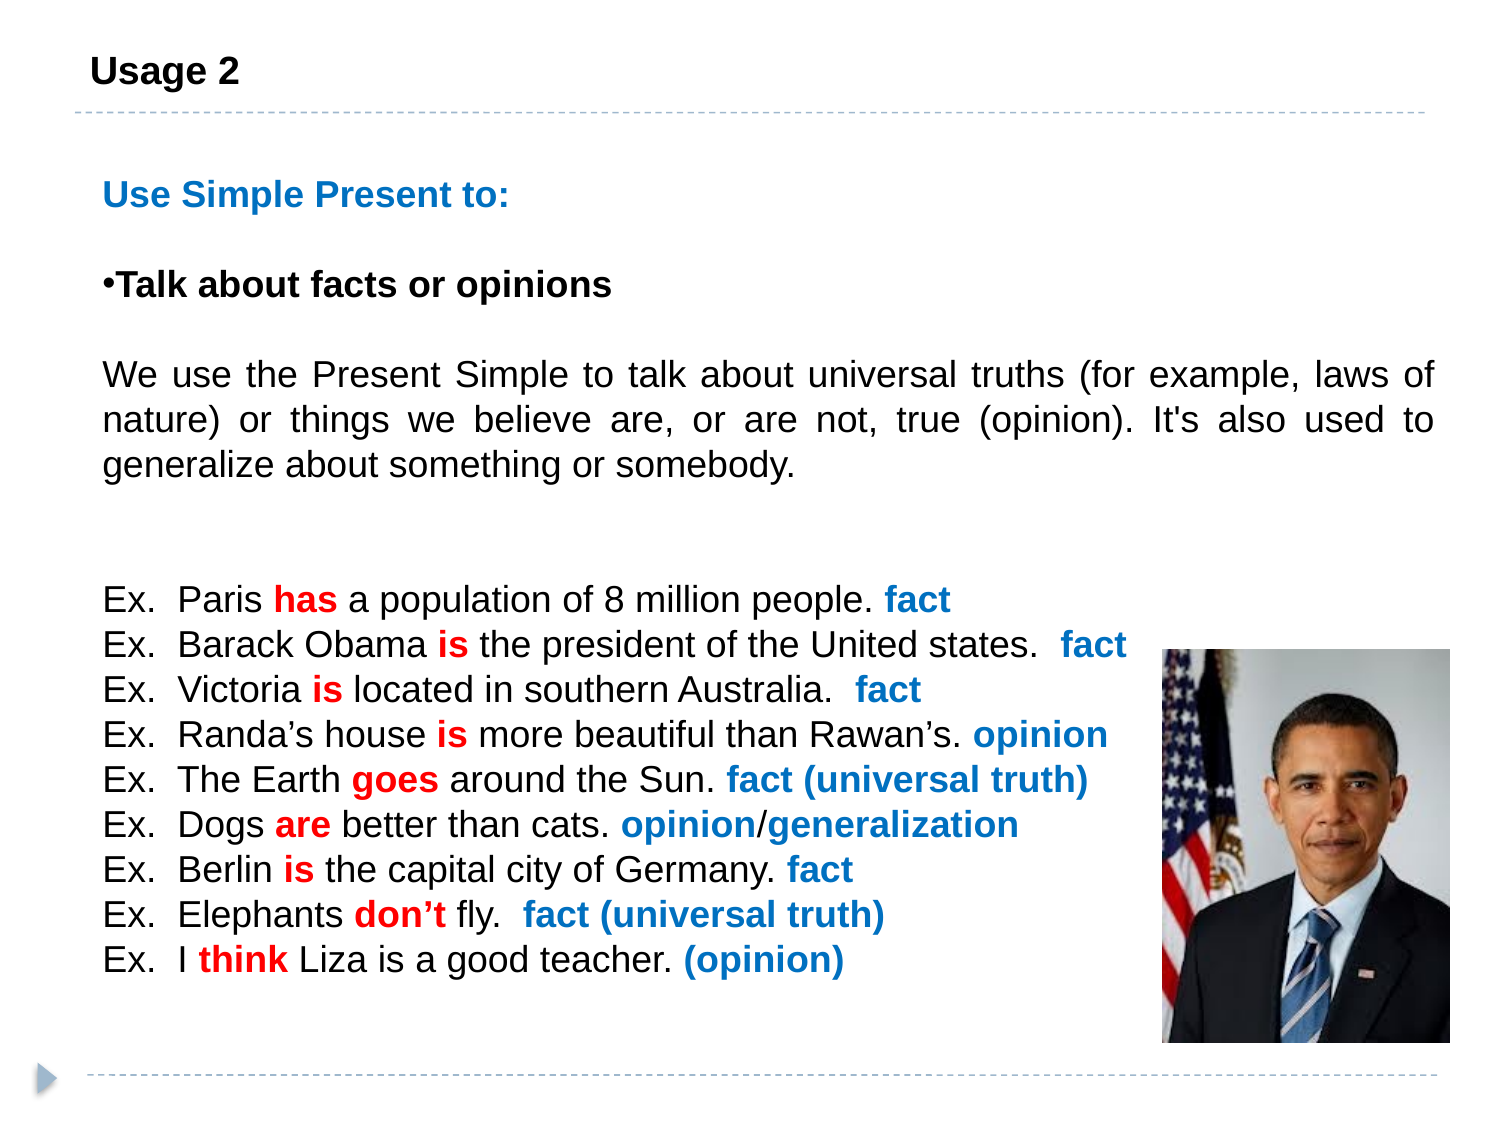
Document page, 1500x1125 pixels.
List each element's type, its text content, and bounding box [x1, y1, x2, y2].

title Usage 2 [75, 37, 1425, 100]
picture [1162, 649, 1451, 1043]
text_box Use Simple Present to: Talk about facts or opinions We use the Present Simple to talk about universal truths (for example, laws of nature) or things we believe are, or are not, true (opinion). It's also used to generalize about something or somebody. Ex. Paris has a population of 8 million people. fact Ex. Barack Obama is the president of the United states. fact Ex. Victoria is located in southern Australia. fact Ex. Randa’s house is more beautiful than Rawan’s. opinion Ex. The Earth goes around the Sun. fact (universal truth) Ex. Dogs are better than cats. opinion/generalization Ex. Berlin is the capital city of Germany. fact Ex. Elephants don’t fly. fact (universal truth) Ex. I think Liza is a good teacher. (opinion) [87, 162, 1450, 1033]
